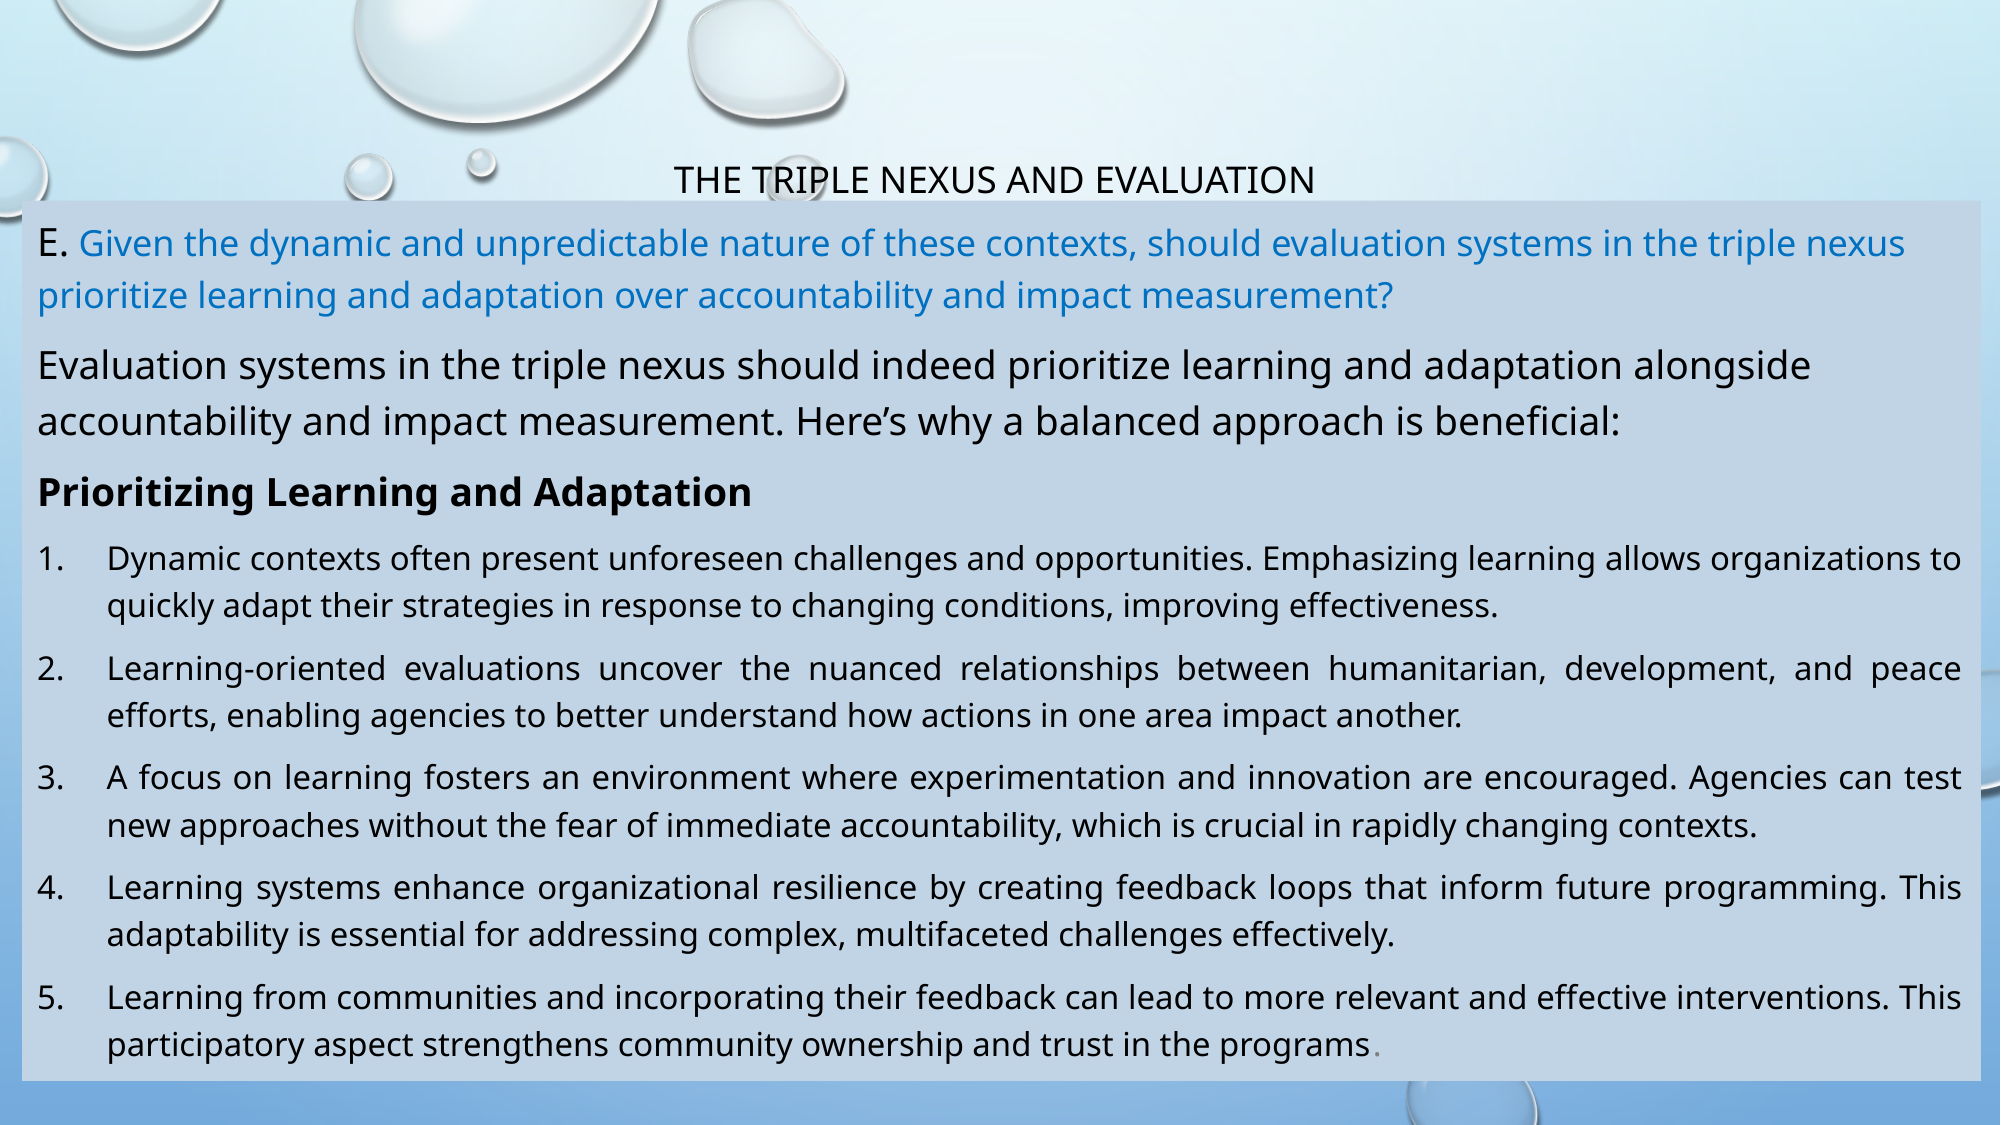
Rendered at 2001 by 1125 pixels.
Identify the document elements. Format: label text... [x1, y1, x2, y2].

subtitle E. Given the dynamic and unpredictable nature of these contexts, should evaluation systems in the triple nexus prioritize learning and adaptation over accountability and impact measurement? Evaluation systems in the triple nexus should indeed prioritize learning and adaptation alongside accountability and impact measurement. Here’s why a balanced approach is beneficial: Prioritizing Learning and Adaptation Dynamic contexts often present unforeseen challenges and opportunities. Emphasizing learning allows organizations to quickly adapt their strategies in response to changing conditions, improving effectiveness. Learning-oriented evaluations uncover the nuanced relationships between humanitarian, development, and peace efforts, enabling agencies to better understand how actions in one area impact another. A focus on learning fosters an environment where experimentation and innovation are encouraged. Agencies can test new approaches without the fear of immediate accountability, which is crucial in rapidly changing contexts. Learning systems enhance organizational resilience by creating feedback loops that inform future programming. This adaptability is essential for addressing complex, multifaceted challenges effectively. Learning from communities and incorporating their feedback can lead to more relevant and effective interventions. This participatory aspect strengthens community ownership and trust in the programs. [22, 200, 1981, 1081]
title The triple nexus and evaluation [39, 114, 1961, 200]
slide_number 15 [1724, 965, 1851, 1025]
picture [0, 0, 2000, 1125]
